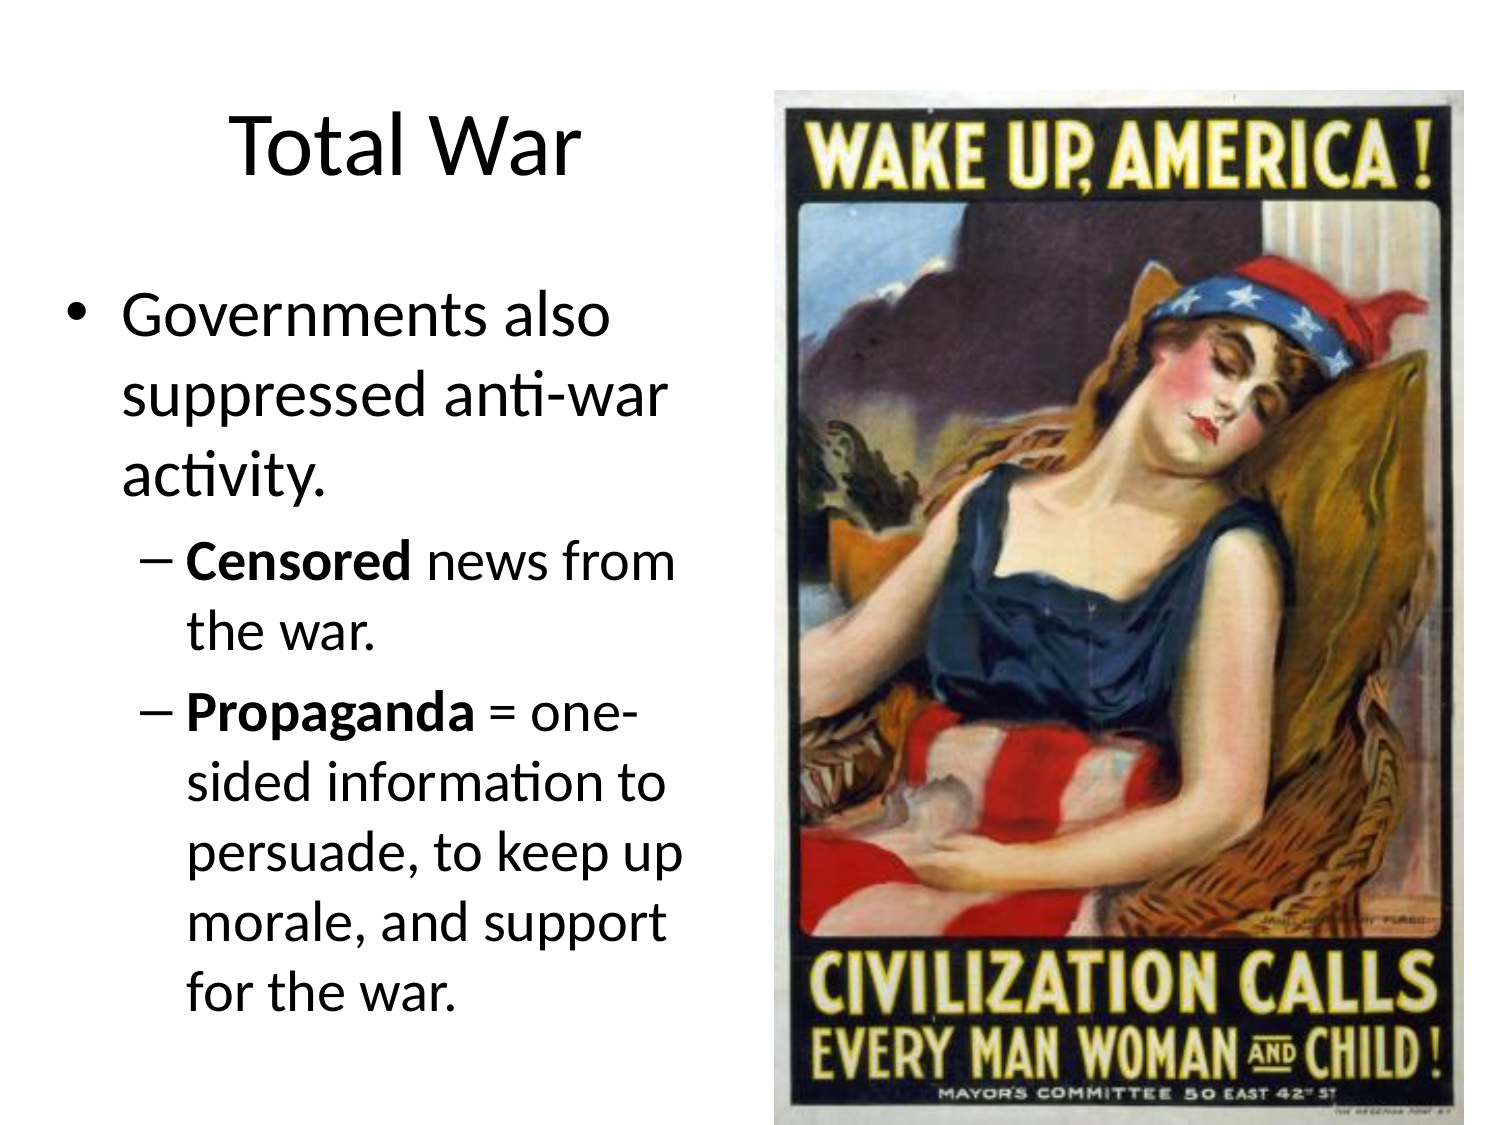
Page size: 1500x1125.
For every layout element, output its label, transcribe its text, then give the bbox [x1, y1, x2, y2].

title Total War [75, 45, 738, 233]
picture [774, 90, 1464, 1125]
list Governments also suppressed anti-war activity. Censored news from the war. Propaganda = one-sided information to persuade, to keep up morale, and support for the war. [50, 262, 738, 1075]
